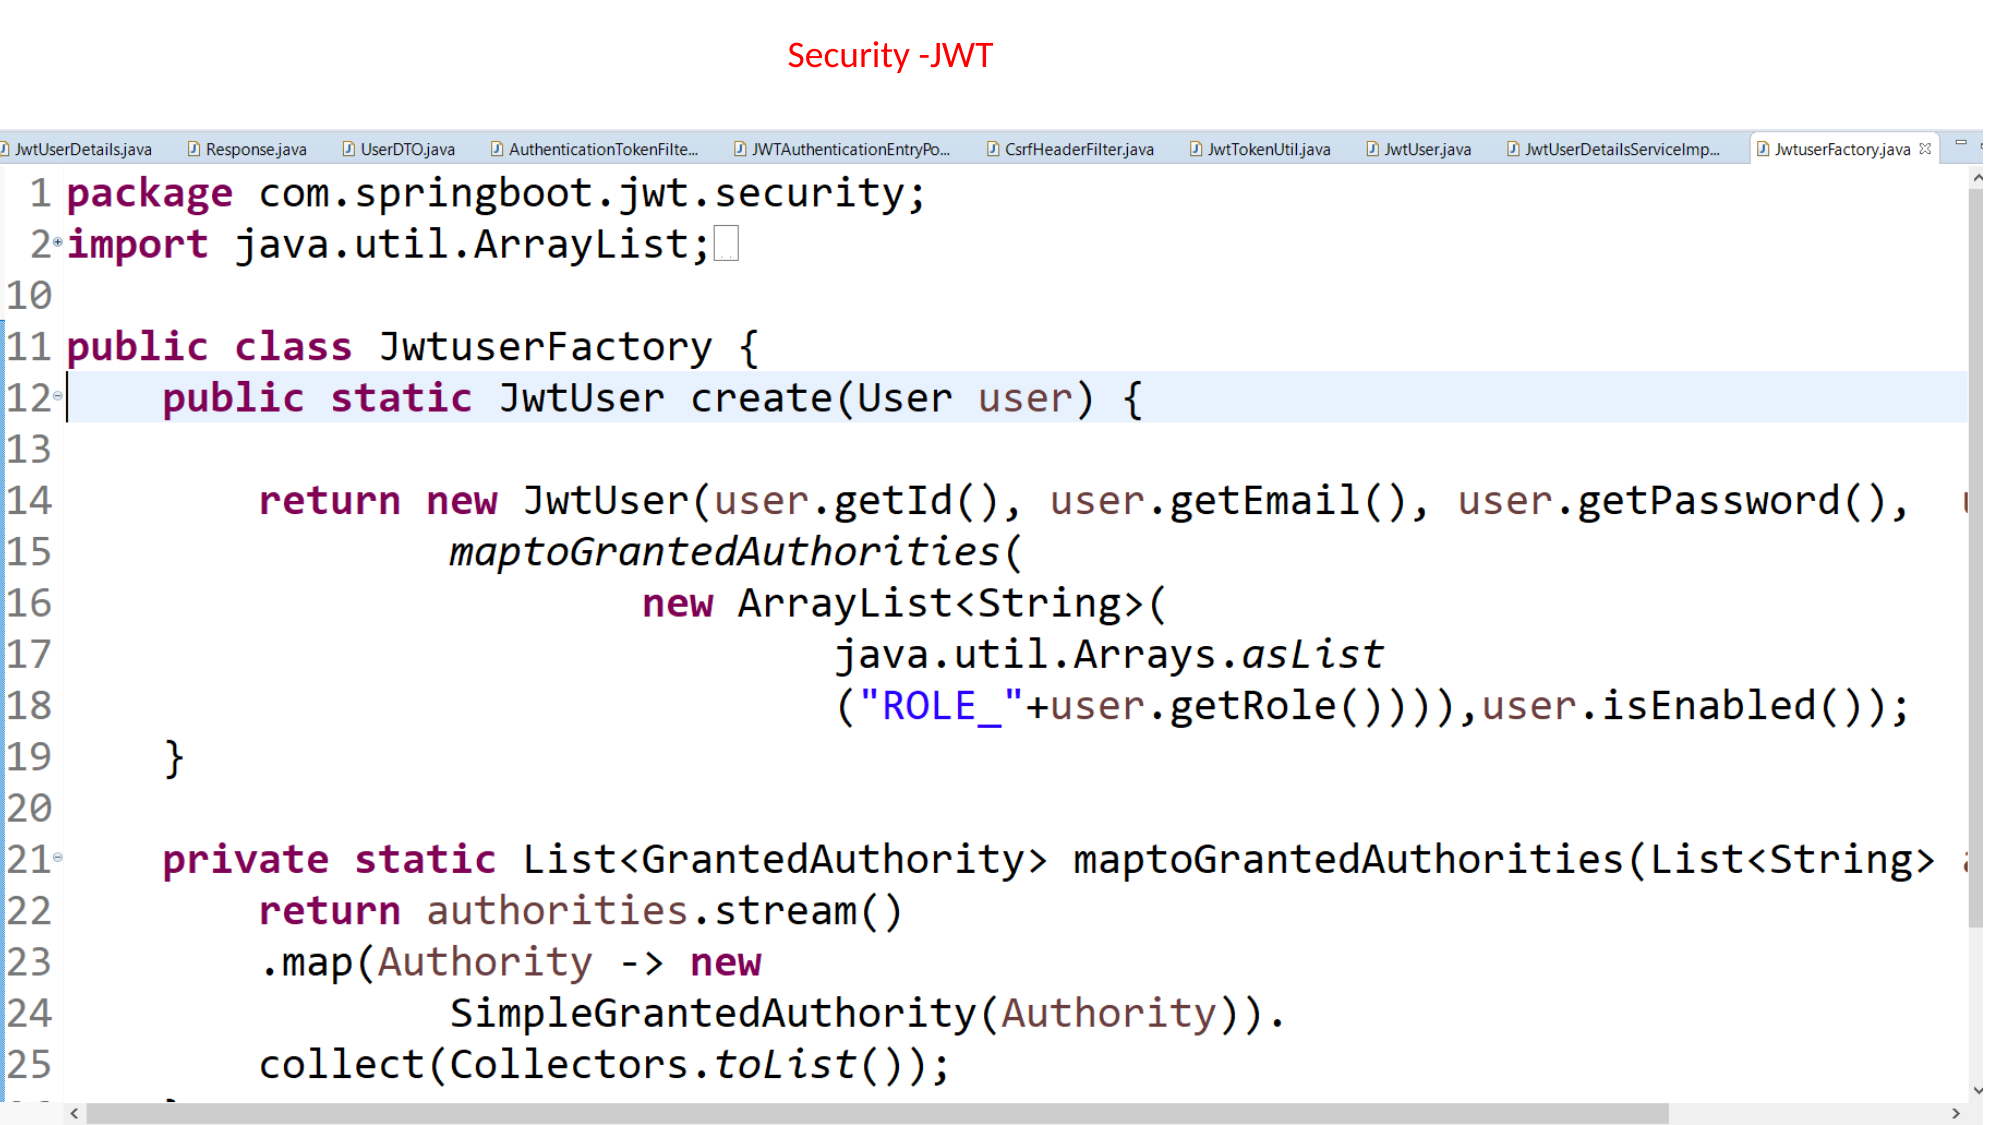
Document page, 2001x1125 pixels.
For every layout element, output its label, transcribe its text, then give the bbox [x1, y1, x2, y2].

picture [0, 129, 1983, 1125]
text_box Security -JWT [368, 16, 1413, 88]
